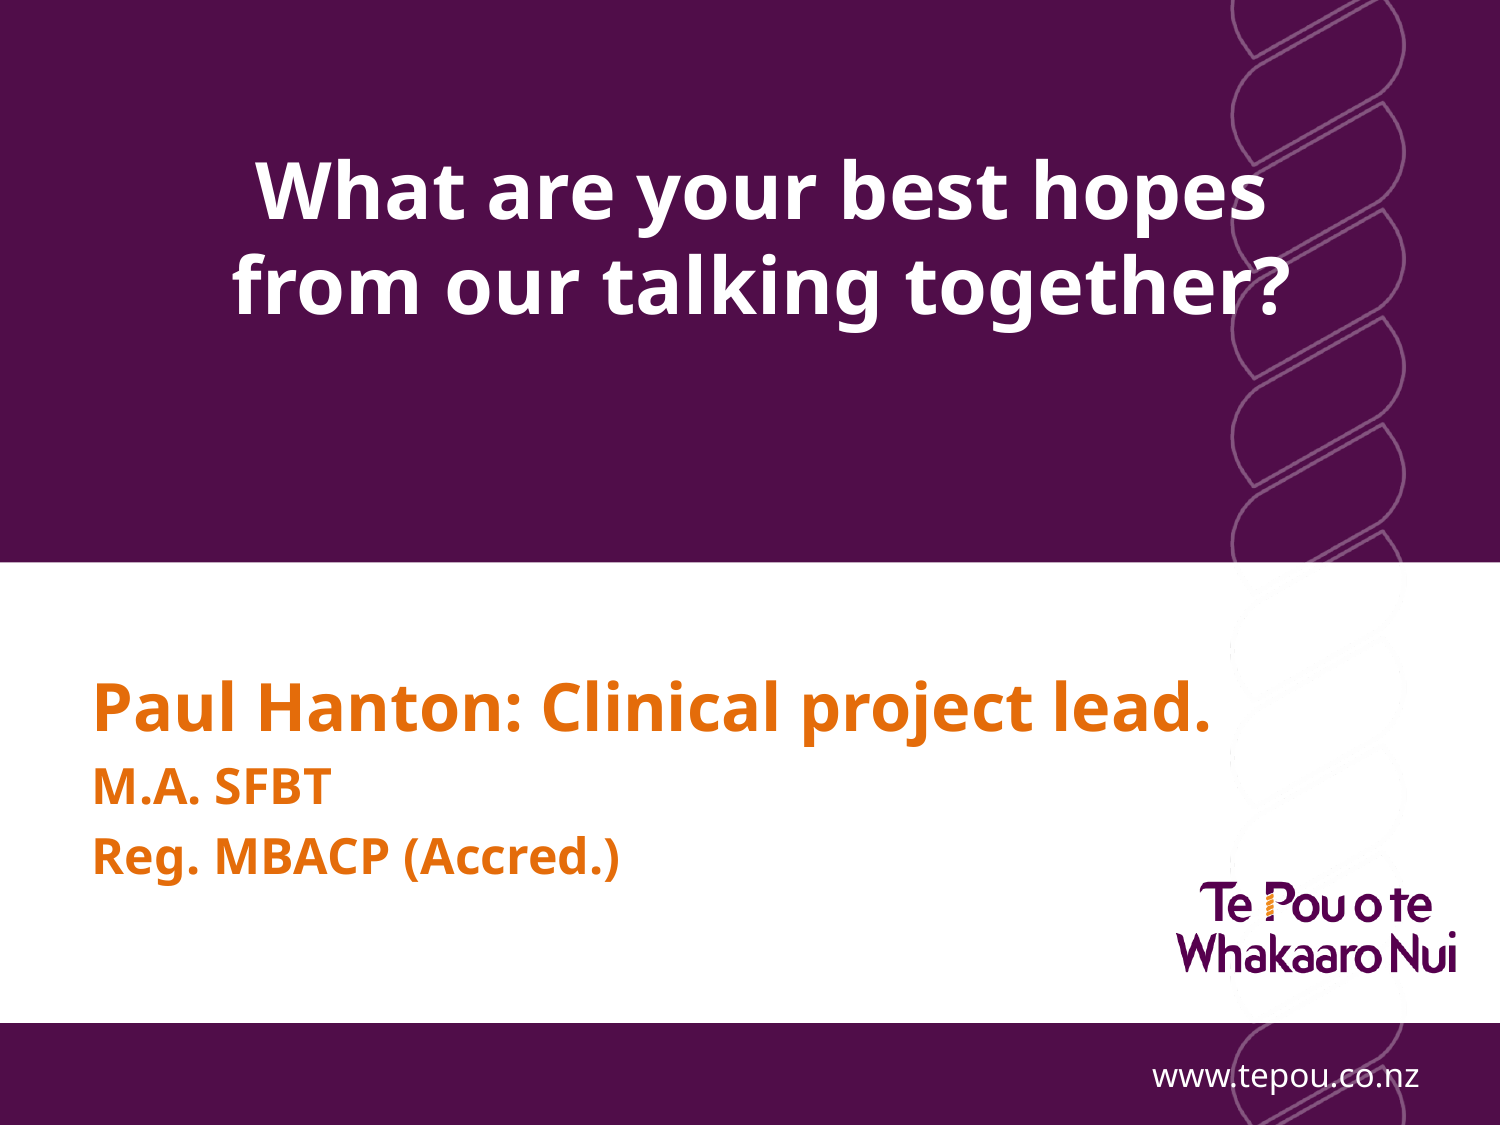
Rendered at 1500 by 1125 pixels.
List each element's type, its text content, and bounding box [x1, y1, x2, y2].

subtitle Paul Hanton: Clinical project lead. M.A. SFBT Reg. MBACP (Accred.) [76, 656, 1376, 965]
picture [1210, 338, 1420, 1125]
title What are your best hopes from our talking together? [76, 101, 1447, 338]
picture [1210, 0, 1420, 101]
